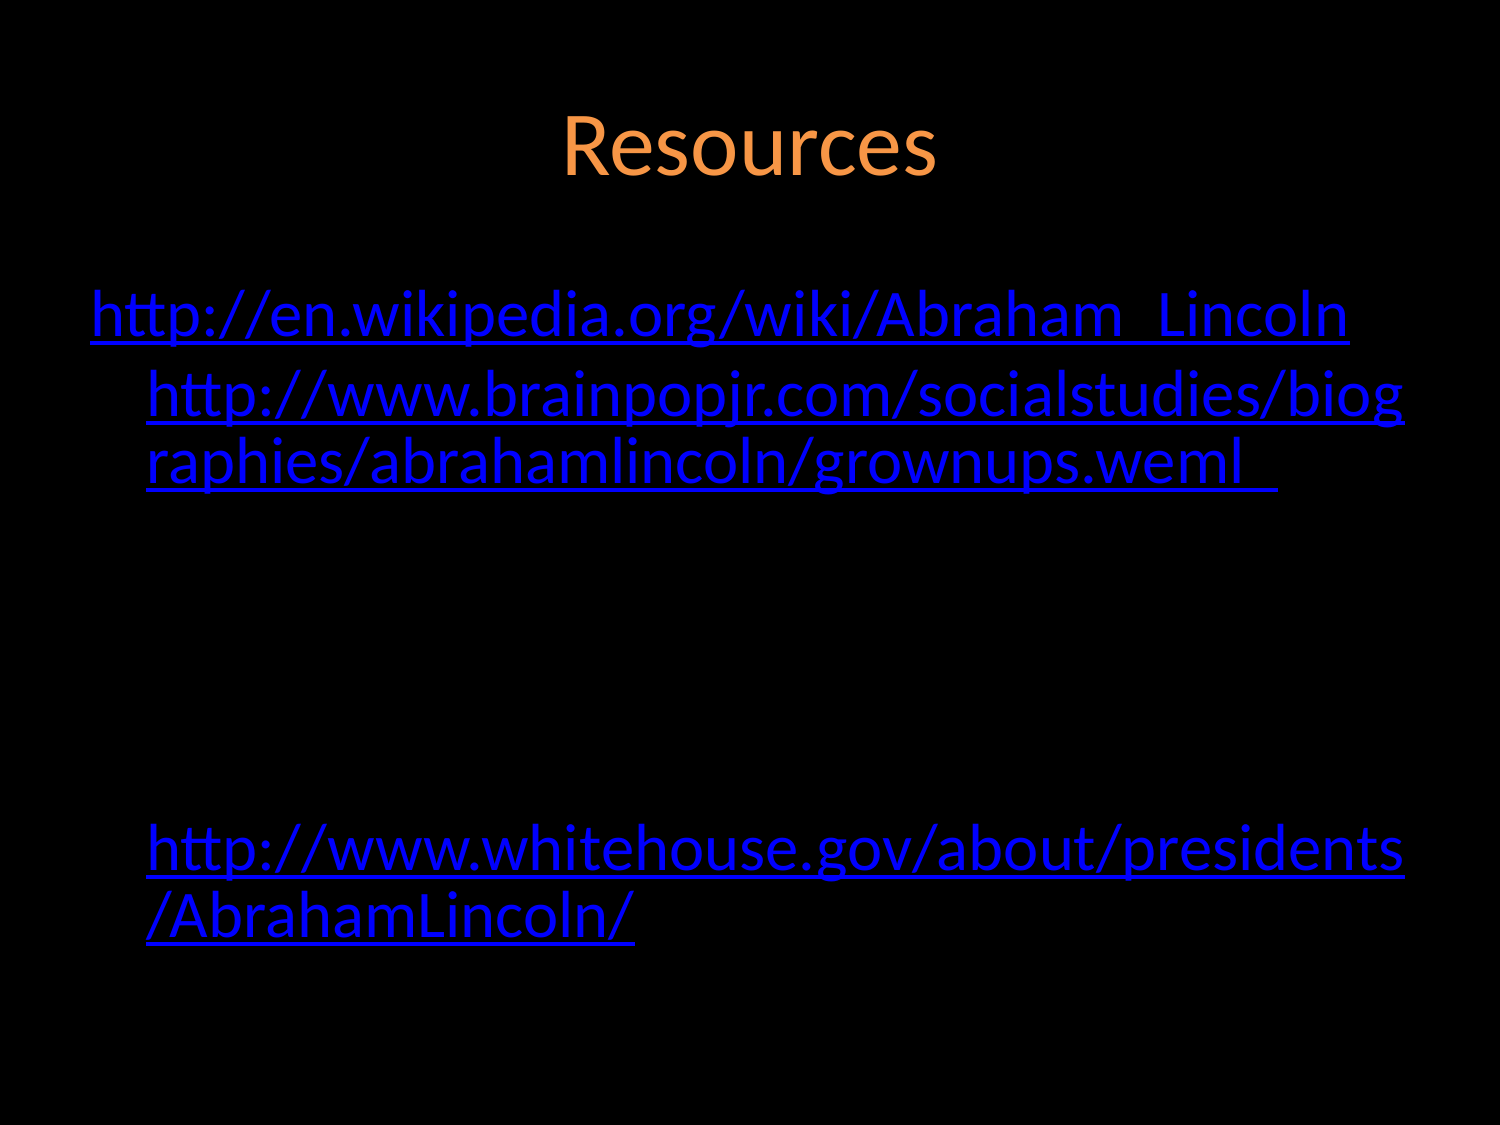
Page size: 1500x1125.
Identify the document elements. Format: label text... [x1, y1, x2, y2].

list http://en.wikipedia.org/wiki/Abraham_Lincoln http://www.brainpopjr.com/socialstudies/biographies/abrahamlincoln/grownups.weml_ ___http://home.att.net/~rjnorton/Lincoln77.html__ http://www.whitehouse.gov/about/presidents/AbrahamLincoln/ [75, 262, 1425, 1005]
title Resources [75, 45, 1425, 233]
